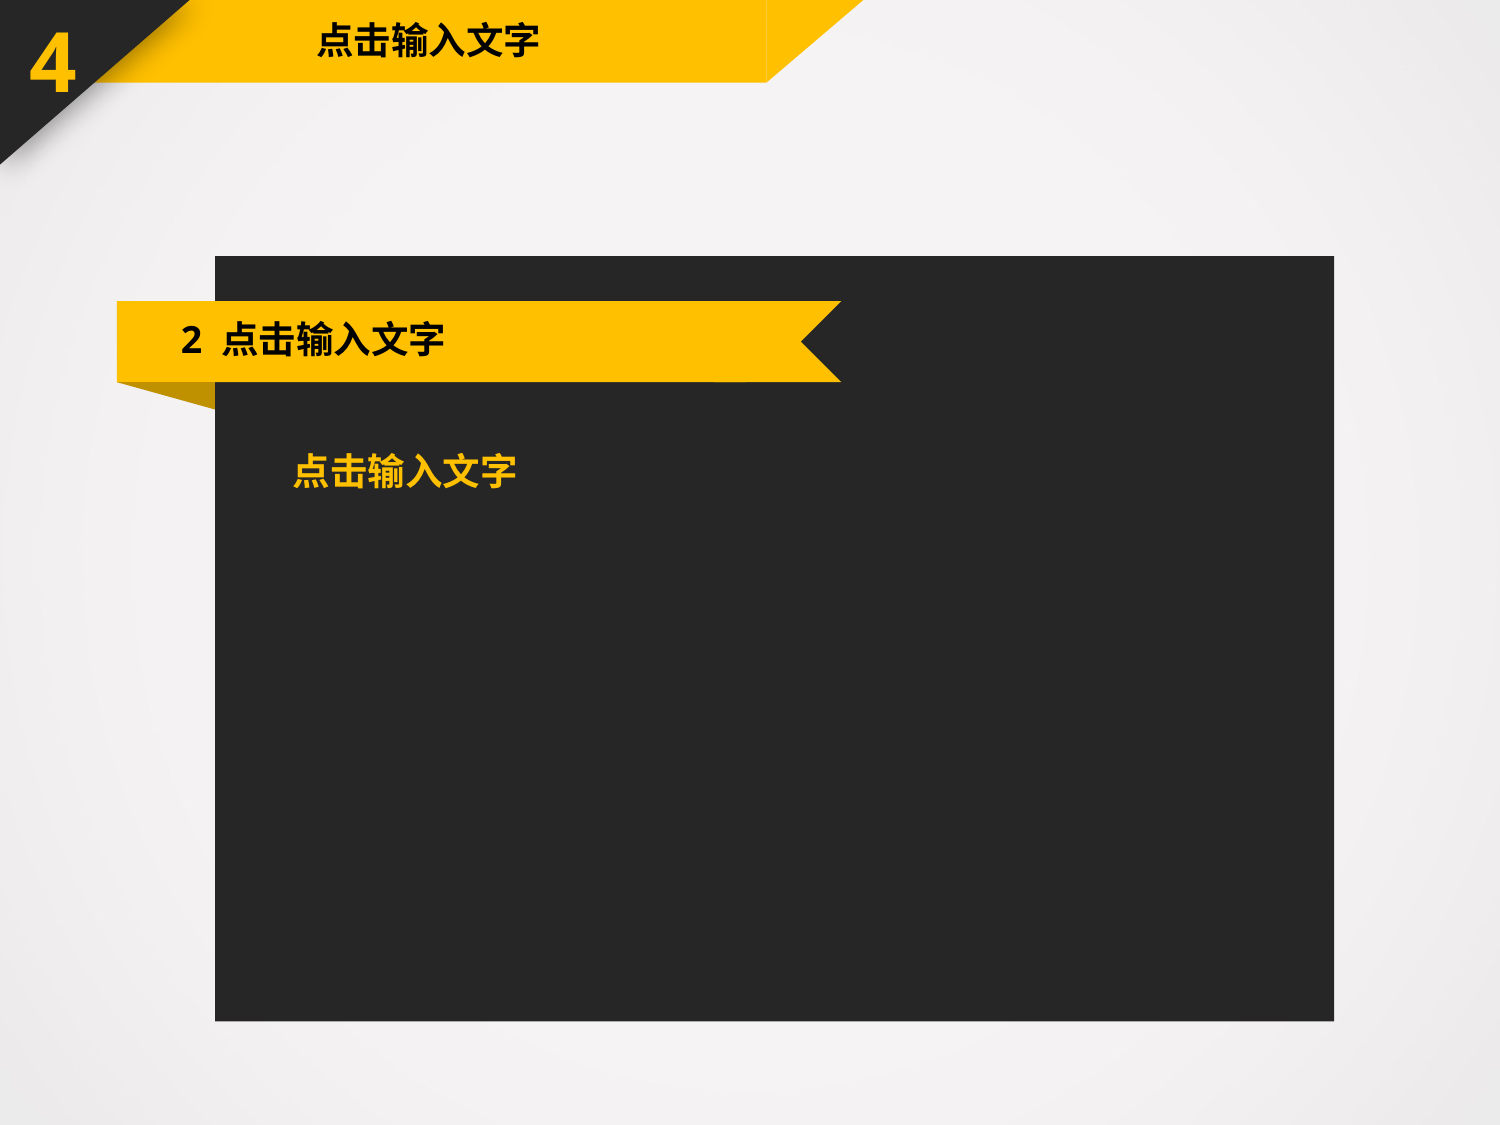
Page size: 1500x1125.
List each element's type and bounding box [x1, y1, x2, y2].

text_box [116, 256, 1335, 1022]
text_box [0, 0, 190, 165]
picture [0, 0, 1500, 1125]
text_box [190, 0, 867, 83]
